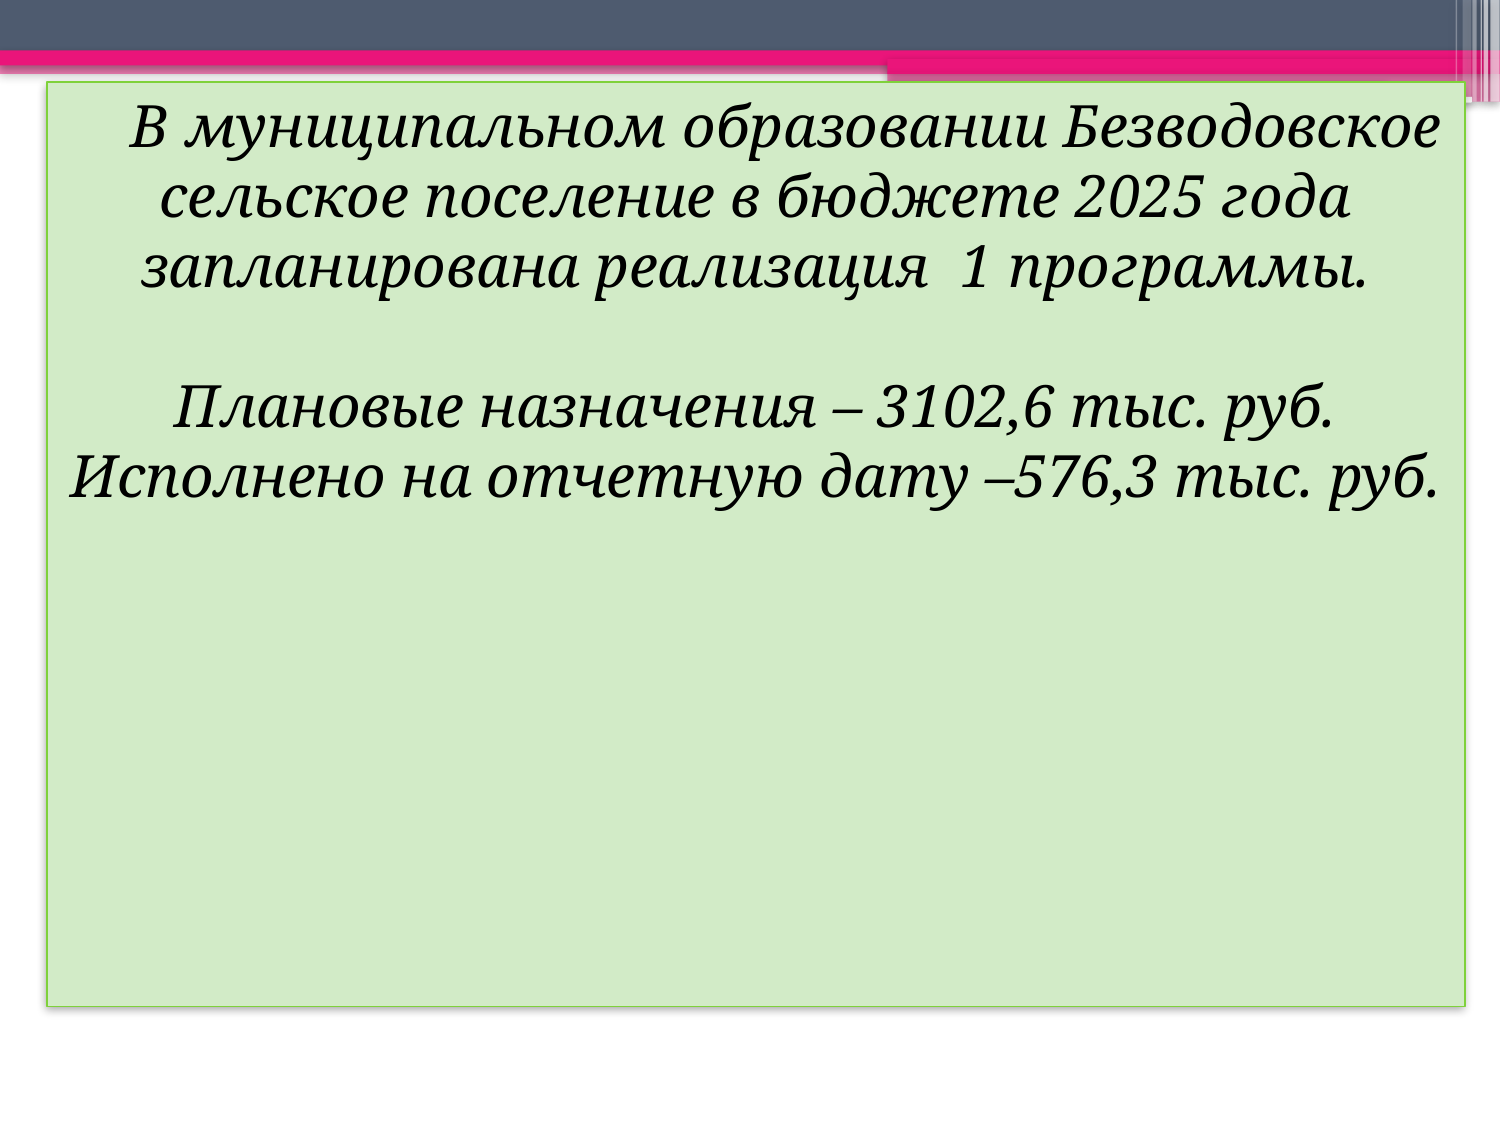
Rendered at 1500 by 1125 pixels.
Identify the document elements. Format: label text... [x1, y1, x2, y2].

text_box В муниципальном образовании Безводовское сельское поселение в бюджете 2025 года запланирована реализация 1 программы. Плановые назначения – 3102,6 тыс. руб. Исполнено на отчетную дату –576,3 тыс. руб. [46, 81, 1466, 1007]
